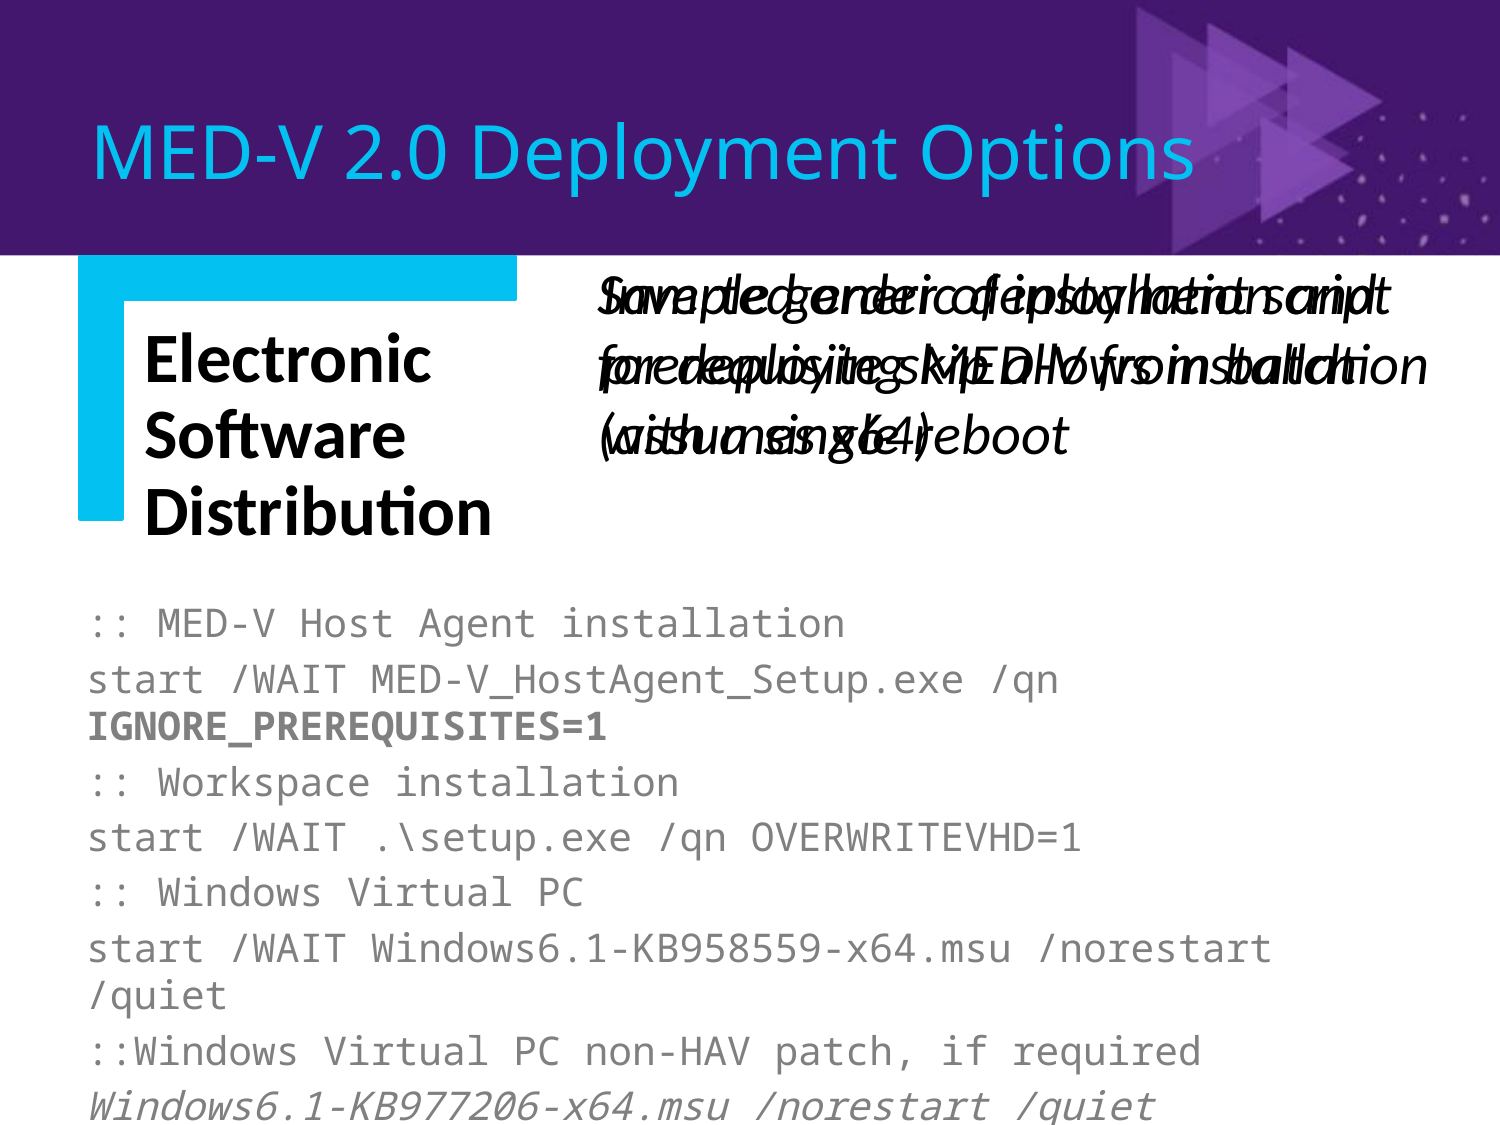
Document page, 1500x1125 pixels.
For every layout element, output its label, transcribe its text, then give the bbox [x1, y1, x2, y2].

text_box :: MED-V Host Agent installation start /WAIT MED-V_HostAgent_Setup.exe /qn IGNORE_PREREQUISITES=1 :: Workspace installation start /WAIT .\setup.exe /qn OVERWRITEVHD=1 :: Windows Virtual PC start /WAIT Windows6.1-KB958559-x64.msu /norestart /quiet ::Windows Virtual PC non-HAV patch, if required Windows6.1-KB977206-x64.msu /norestart /quiet [85, 598, 1435, 1125]
text_box Sample generic deployment script for deploying MED-V from batch (assumes x64) [597, 255, 1436, 466]
picture [0, 0, 1500, 255]
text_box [63, 197, 533, 705]
title MED-V 2.0 Deployment Options [75, 56, 1425, 244]
